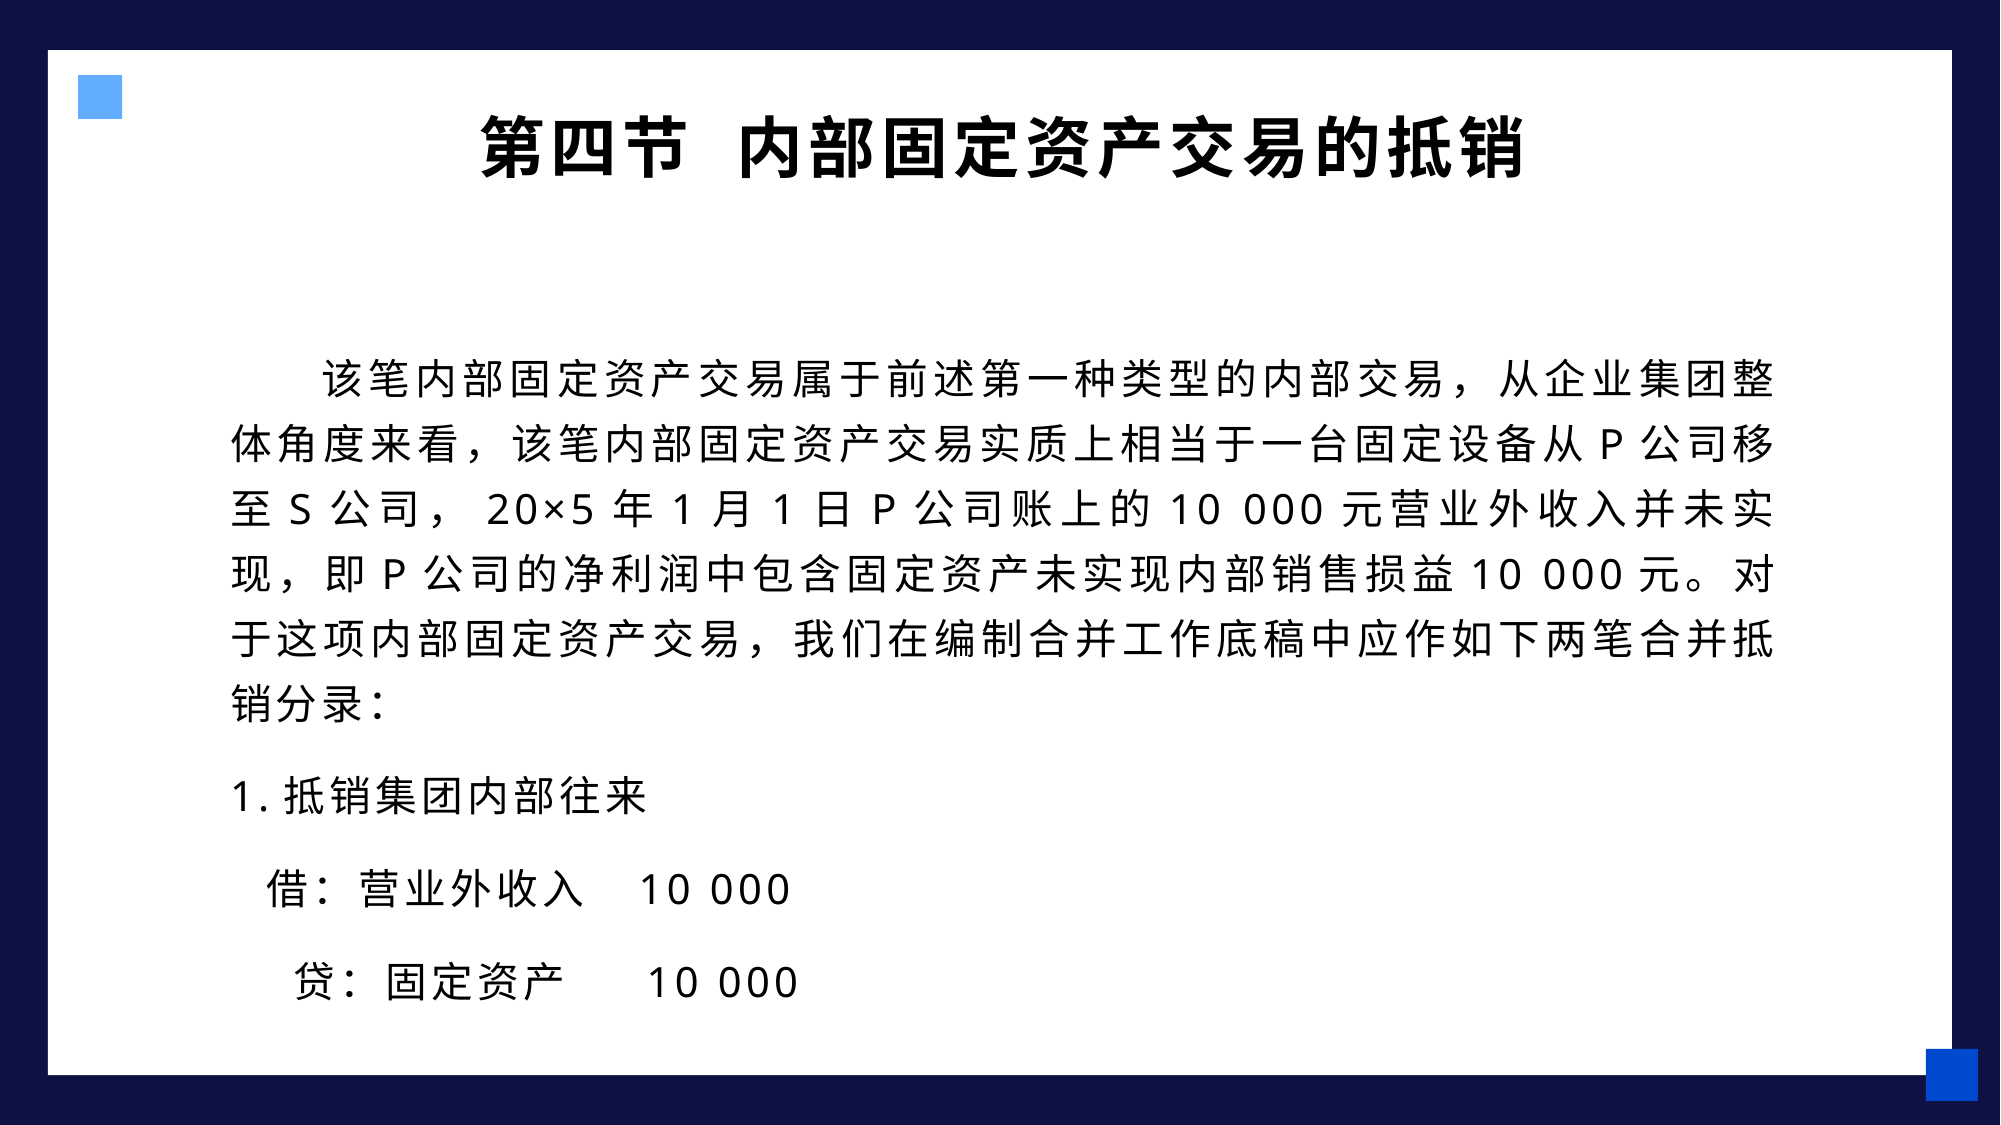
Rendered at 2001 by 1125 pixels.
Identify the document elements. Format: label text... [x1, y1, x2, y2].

list 该笔内部固定资产交易属于前述第一种类型的内部交易，从企业集团整体角度来看，该笔内部固定资产交易实质上相当于一台固定设备从P公司移至S公司，20×5年1月1日P公司账上的10 000元营业外收入并未实现，即P公司的净利润中包含固定资产未实现内部销售损益10 000元。对于这项内部固定资产交易，我们在编制合并工作底稿中应作如下两笔合并抵销分录： 1.抵销集团内部往来 借：营业外收入 10 000 贷：固定资产 10 000 [213, 338, 1793, 904]
text_box 第四节 内部固定资产交易的抵销 [376, 75, 1625, 200]
